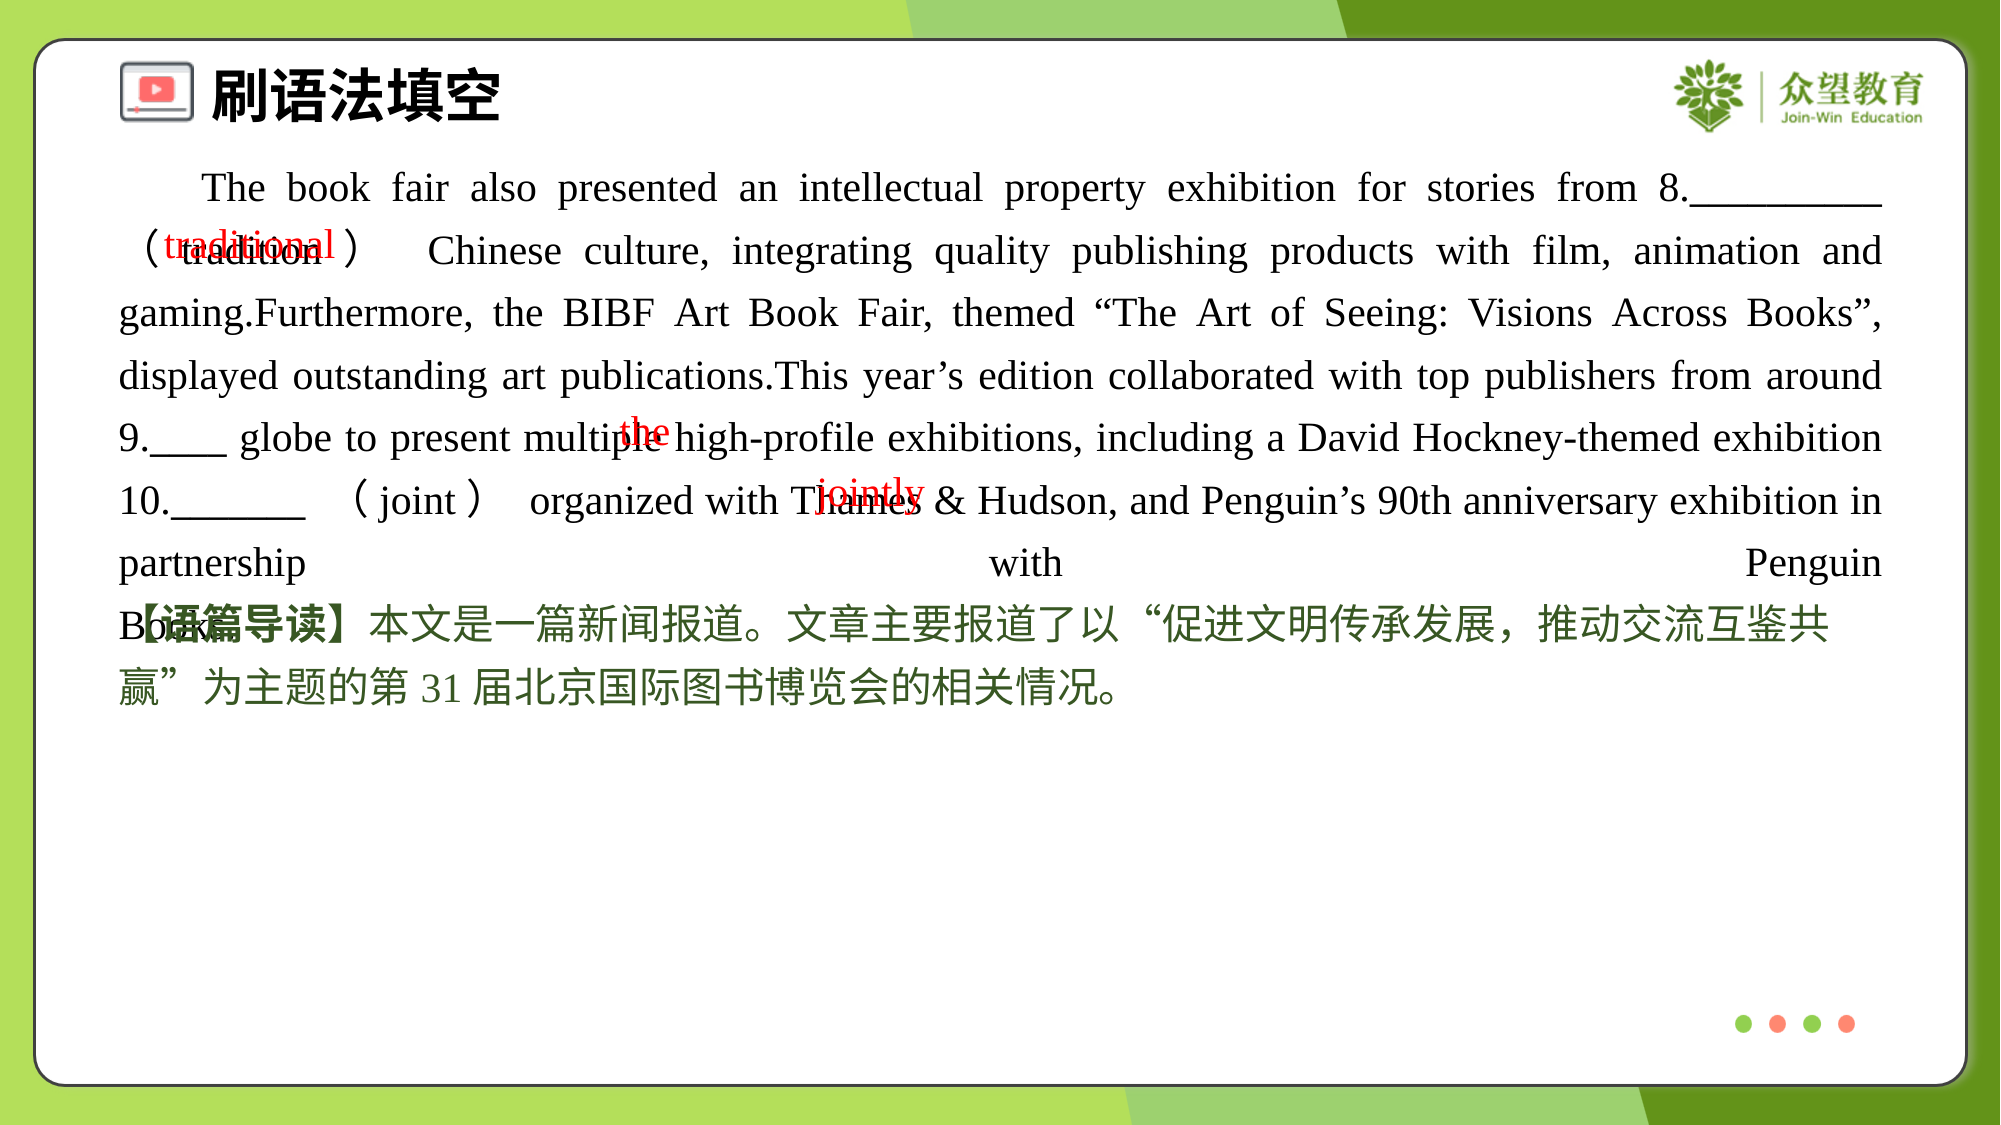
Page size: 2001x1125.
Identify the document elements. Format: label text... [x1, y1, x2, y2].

text_box 【语篇导读】本文是一篇新闻报道。文章主要报道了以“促进文明传承发展，推动交流互鉴共赢”为主题的第31届北京国际图书博览会的相关情况。 [118, 585, 1883, 706]
text_box The book fair also presented an intellectual property exhibition for stories from 8.__________ （tradition） Chinese culture, integrating quality publishing products with film, animation and gaming.Furthermore, the BIBF Art Book Fair, themed “The Art of Seeing: Visions Across Books”, displayed outstanding art publications.This year’s edition collaborated with top publishers from around 9.____ globe to present multiple high-profile exhibitions, including a David Hockney-themed exhibition 10._______ （joint） organized with Thames & Hudson, and Penguin’s 90th anniversary exhibition in partnership with Penguin Books.#1.3 [118, 147, 1883, 579]
picture [0, 0, 2000, 1125]
text_box traditional [159, 203, 340, 262]
text_box the [614, 391, 675, 449]
text_box jointly [811, 451, 930, 510]
